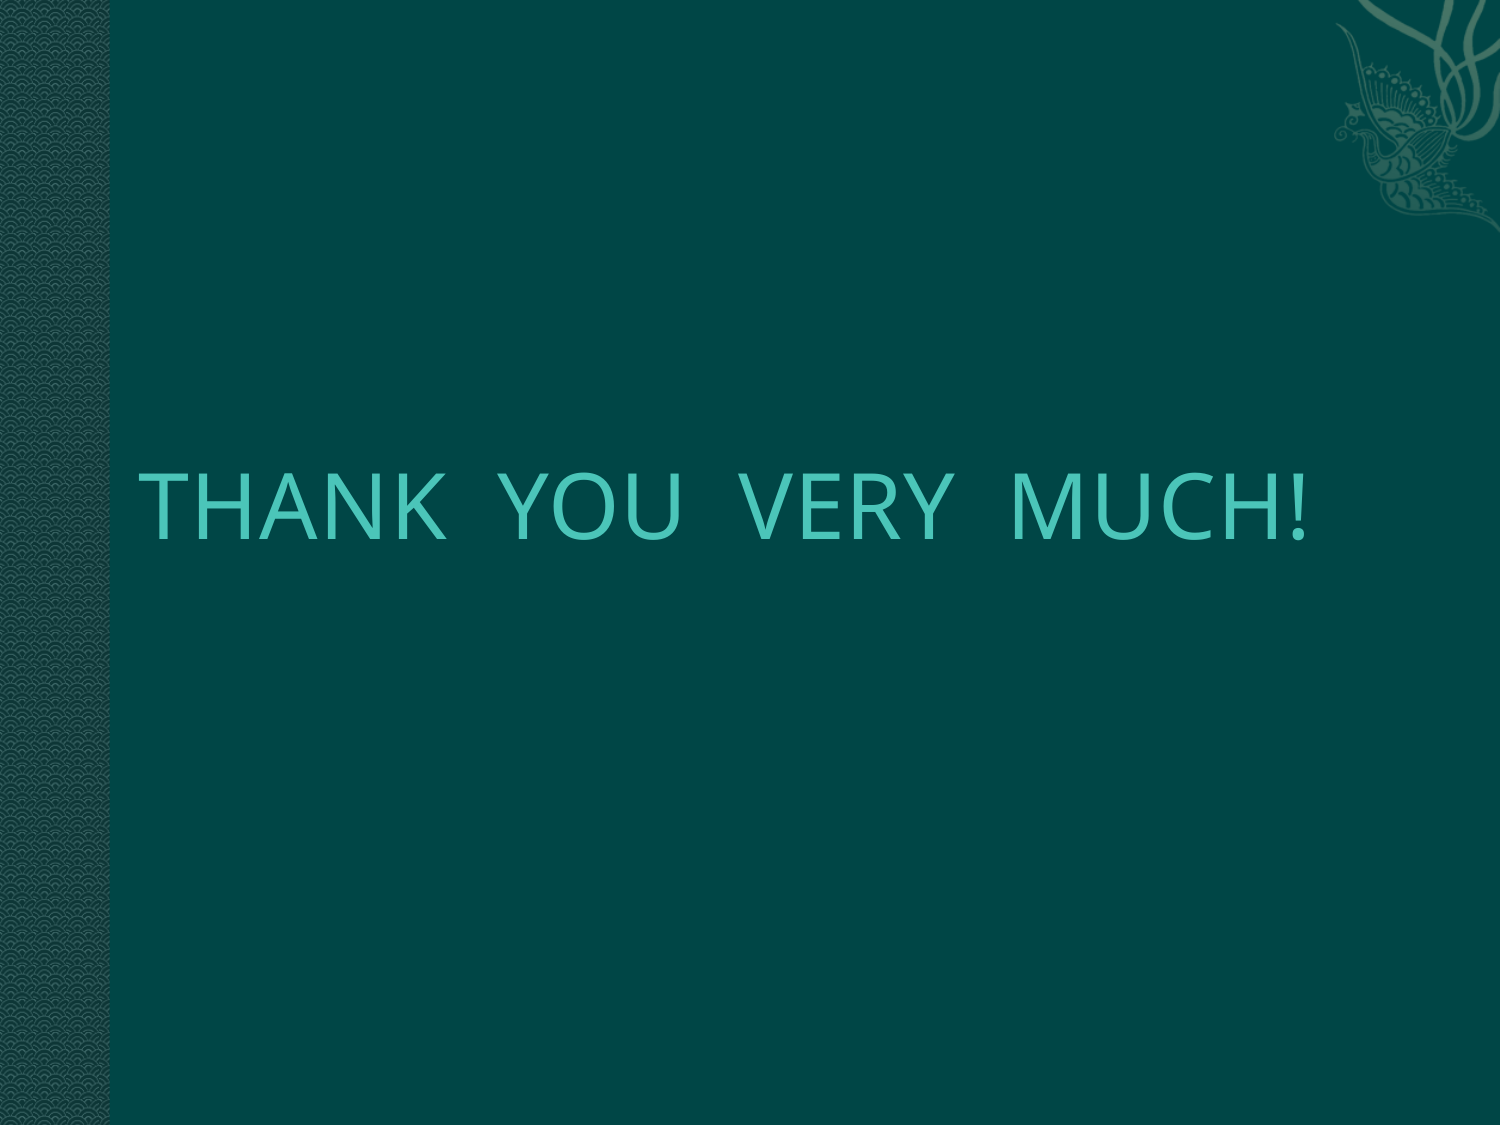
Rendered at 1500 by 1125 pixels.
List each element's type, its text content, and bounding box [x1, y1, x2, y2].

title THANK YOU VERY MUCH! [123, 408, 1500, 597]
picture [0, 0, 110, 1125]
